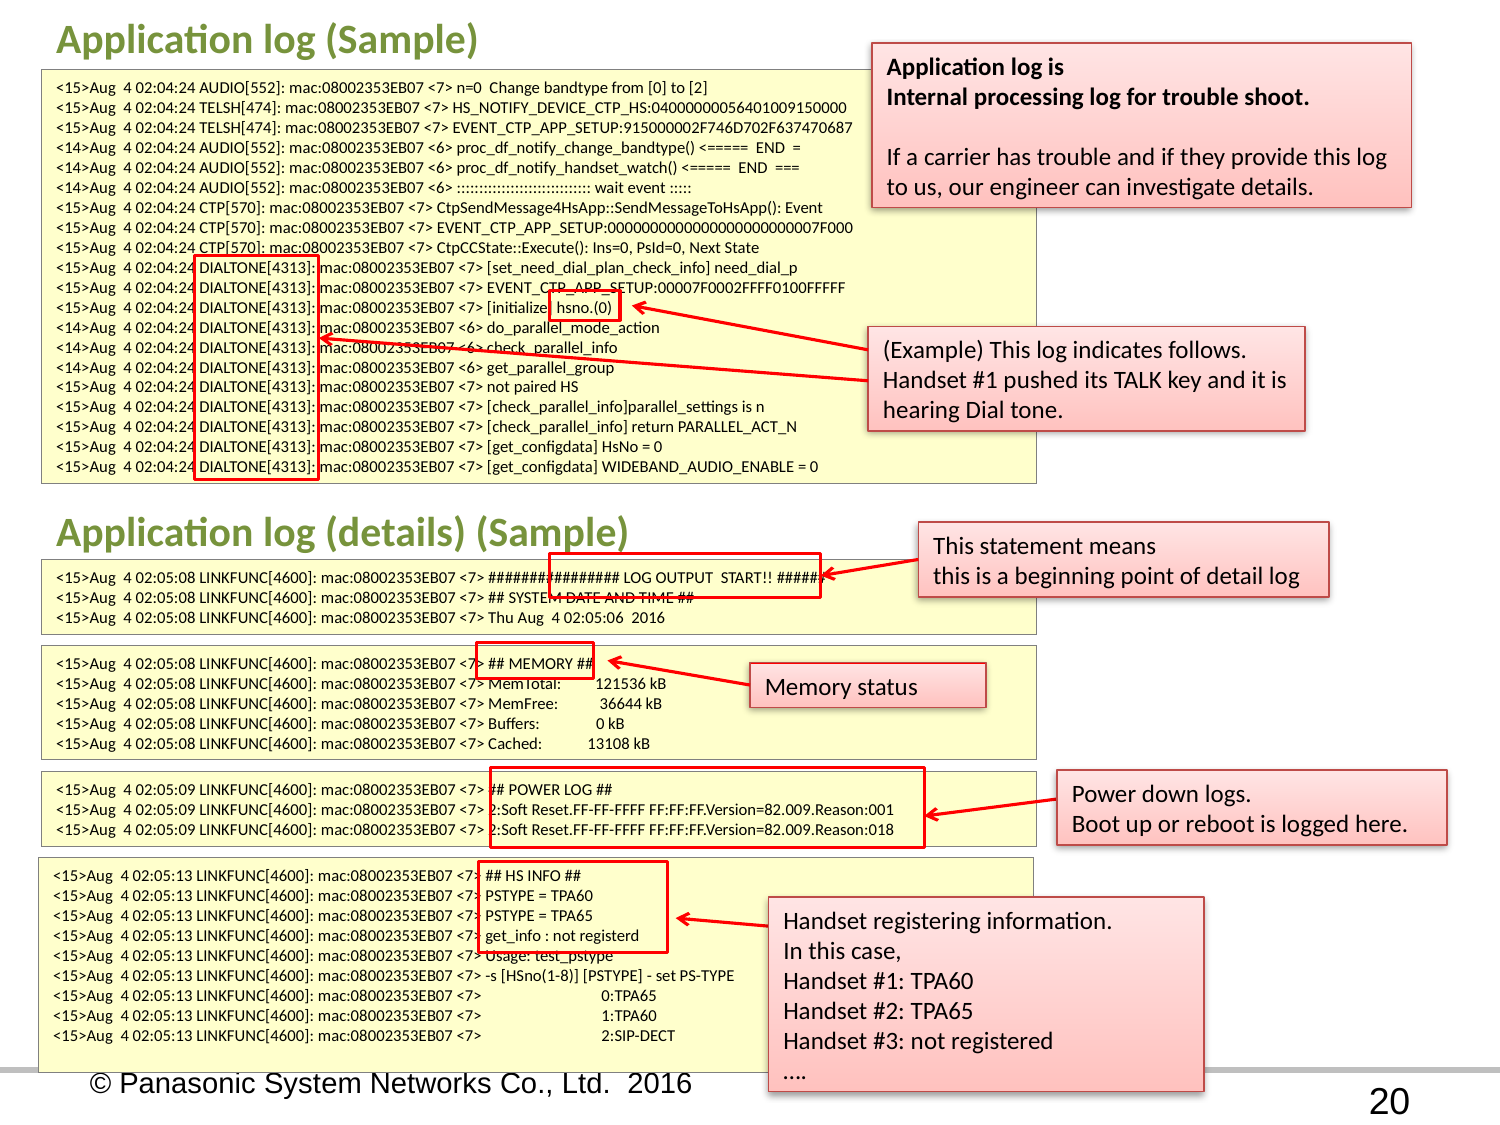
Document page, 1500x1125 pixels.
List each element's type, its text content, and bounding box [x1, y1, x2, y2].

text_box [631, 305, 869, 337]
text_box <15>Aug 4 02:05:13 LINKFUNC[4600]: mac:08002353EB07 <7> ## HS INFO ## <15>Aug 4 02:05:13 LINKFUNC[4600]: mac:08002353EB07 <7> PSTYPE = TPA60 <15>Aug 4 02:05:13 LINKFUNC[4600]: mac:08002353EB07 <7> PSTYPE = TPA65 <15>Aug 4 02:05:13 LINKFUNC[4600]: mac:08002353EB07 <7> get_info : not registerd <15>Aug 4 02:05:13 LINKFUNC[4600]: mac:08002353EB07 <7> Usage: test_pstype <15>Aug 4 02:05:13 LINKFUNC[4600]: mac:08002353EB07 <7> -s [HSno(1-8)] [PSTYPE] - set PS-TYPE <15>Aug 4 02:05:13 LINKFUNC[4600]: mac:08002353EB07 <7> 0:TPA65 <15>Aug 4 02:05:13 LINKFUNC[4600]: mac:08002353EB07 <7> 1:TPA60 <15>Aug 4 02:05:13 LINKFUNC[4600]: mac:08002353EB07 <7> 2:SIP-DECT [38, 857, 1034, 1073]
text_box Handset registering information. In this case, Handset #1: TPA60 Handset #2: TPA65 Handset #3: not registered …. [768, 896, 1205, 1092]
text_box <15>Aug 4 02:05:08 LINKFUNC[4600]: mac:08002353EB07 <7> ## MEMORY ## <15>Aug 4 02:05:08 LINKFUNC[4600]: mac:08002353EB07 <7> MemTotal: 121536 kB <15>Aug 4 02:05:08 LINKFUNC[4600]: mac:08002353EB07 <7> MemFree: 36644 kB <15>Aug 4 02:05:08 LINKFUNC[4600]: mac:08002353EB07 <7> Buffers: 0 kB <15>Aug 4 02:05:08 LINKFUNC[4600]: mac:08002353EB07 <7> Cached: 13108 kB [41, 645, 1037, 760]
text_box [318, 337, 869, 381]
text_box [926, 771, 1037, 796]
text_box [476, 860, 669, 954]
text_box <15>Aug 4 02:05:08 LINKFUNC[4600]: mac:08002353EB07 <7> ################ LOG OUTPUT START!! ###### <15>Aug 4 02:05:08 LINKFUNC[4600]: mac:08002353EB07 <7> ## SYSTEM DATE AND TIME ## <15>Aug 4 02:05:08 LINKFUNC[4600]: mac:08002353EB07 <7> Thu Aug 4 02:05:06 2016 [41, 559, 1037, 635]
text_box This statement means this is a beginning point of detail log [918, 521, 1330, 598]
text_box Application log (Sample) [41, 3, 882, 69]
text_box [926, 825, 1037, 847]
text_box Memory status [749, 662, 987, 708]
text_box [607, 660, 751, 686]
text_box Application log (details) (Sample) [41, 496, 882, 559]
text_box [820, 559, 919, 576]
text_box [547, 552, 823, 599]
text_box <15>Aug 4 02:05:09 LINKFUNC[4600]: mac:08002353EB07 <7> ## POWER LOG ## <15>Aug 4 02:05:09 LINKFUNC[4600]: mac:08002353EB07 <7> 2:Soft Reset.FF-FF-FFFF FF:FF:FF.Version=82.009.Reason:001 <15>Aug 4 02:05:09 LINKFUNC[4600]: mac:08002353EB07 <7> 2:Soft Reset.FF-FF-FFFF FF:FF:FF.Version=82.009.Reason:018 [41, 771, 489, 847]
text_box Power down logs. Boot up or reboot is logged here. [1056, 769, 1448, 846]
text_box <15>Aug 4 02:04:24 AUDIO[552]: mac:08002353EB07 <7> n=0 Change bandtype from [0] to [2] <15>Aug 4 02:04:24 TELSH[474]: mac:08002353EB07 <7> HS_NOTIFY_DEVICE_CTP_HS:04000000056401009150000 <15>Aug 4 02:04:24 TELSH[474]: mac:08002353EB07 <7> EVENT_CTP_APP_SETUP:915000002F746D702F637470687 <14>Aug 4 02:04:24 AUDIO[552]: mac:08002353EB07 <6> proc_df_notify_change_bandtype() <===== END = <14>Aug 4 02:04:24 AUDIO[552]: mac:08002353EB07 <6> proc_df_notify_handset_watch() <===== END === <14>Aug 4 02:04:24 AUDIO[552]: mac:08002353EB07 <6> :::::::::::::::::::::::::::::: wait event ::::: <15>Aug 4 02:04:24 CTP[570]: mac:08002353EB07 <7> CtpSendMessage4HsApp::SendMessageToHsApp(): Event <15>Aug 4 02:04:24 CTP[570]: mac:08002353EB07 <7> EVENT_CTP_APP_SETUP:0000000000000000000000007F000 <15>Aug 4 02:04:24 CTP[570]: mac:08002353EB07 <7> CtpCCState::Execute(): Ins=0, PsId=0, Next State <15>Aug 4 02:04:24 DIALTONE[4313]: mac:08002353EB07 <7> [set_need_dial_plan_check_info] need_dial_p <15>Aug 4 02:04:24 DIALTONE[4313]: mac:08002353EB07 <7> EVENT_CTP_APP_SETUP:00007F0002FFFF0100FFFFF <15>Aug 4 02:04:24 DIALTONE[4313]: mac:08002353EB07 <7> [initialize] hsno.(0) <14>Aug 4 02:04:24 DIALTONE[4313]: mac:08002353EB07 <6> do_parallel_mode_action <14>Aug 4 02:04:24 DIALTONE[4313]: mac:08002353EB07 <6> check_parallel_info <14>Aug 4 02:04:24 DIALTONE[4313]: mac:08002353EB07 <6> get_parallel_group <15>Aug 4 02:04:24 DIALTONE[4313]: mac:08002353EB07 <7> not paired HS <15>Aug 4 02:04:24 DIALTONE[4313]: mac:08002353EB07 <7> [check_parallel_info]parallel_settings is n <15>Aug 4 02:04:24 DIALTONE[4313]: mac:08002353EB07 <7> [check_parallel_info] return PARALLEL_ACT_N <15>Aug 4 02:04:24 DIALTONE[4313]: mac:08002353EB07 <7> [get_configdata] HsNo = 0 <15>Aug 4 02:04:24 DIALTONE[4313]: mac:08002353EB07 <7> [get_configdata] WIDEBAND_AUDIO_ENABLE = 0 [41, 69, 1037, 484]
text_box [923, 797, 1067, 817]
text_box (Example) This log indicates follows. Handset #1 pushed its TALK key and it is hearing Dial tone. [867, 326, 1306, 432]
text_box [547, 289, 622, 322]
text_box [193, 253, 321, 482]
text_box Application log is Internal processing log for trouble shoot. If a carrier has trouble and if they provide this log to us, our engineer can investigate details. [871, 42, 1412, 208]
text_box [475, 640, 595, 681]
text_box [675, 917, 798, 929]
text_box [489, 765, 926, 850]
slide_number 20 [1074, 1069, 1425, 1125]
